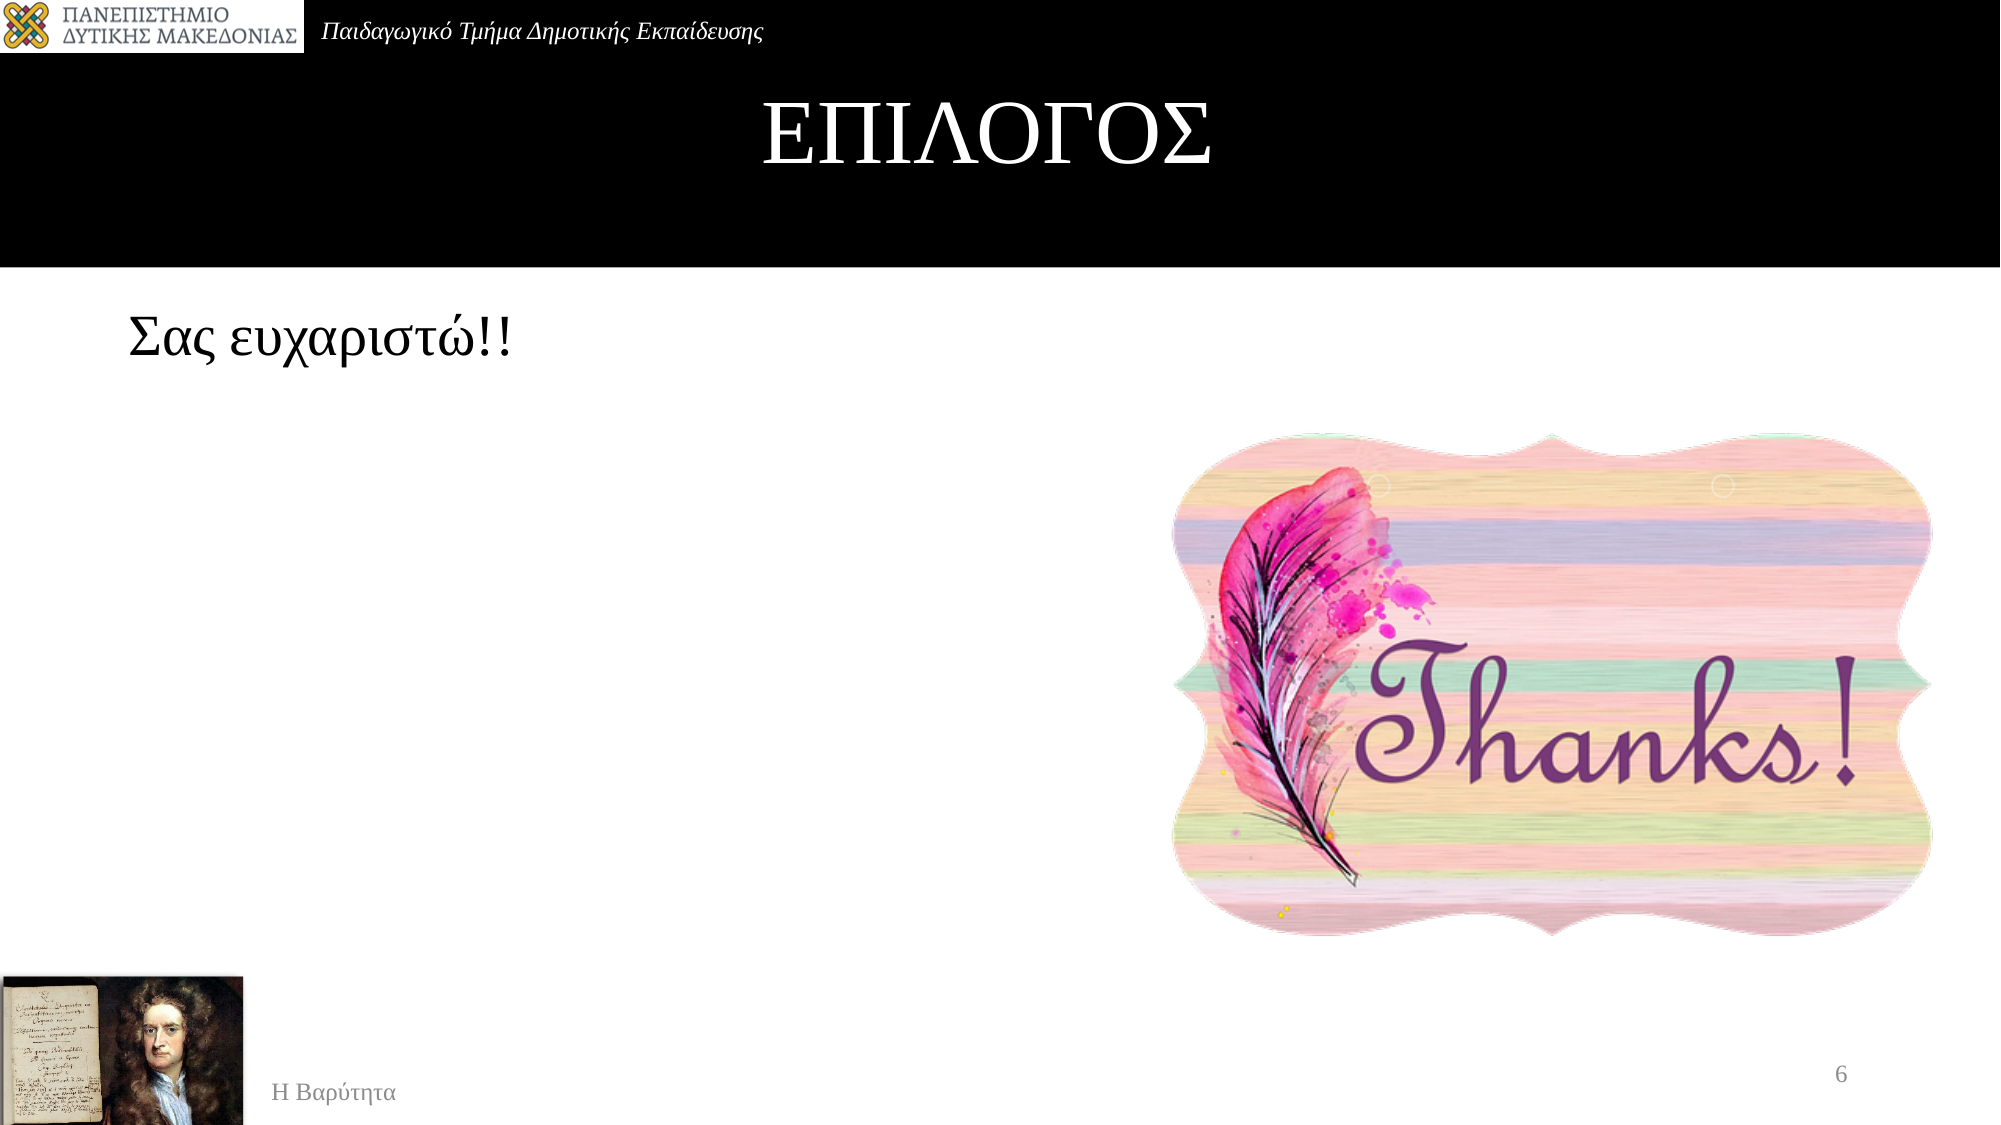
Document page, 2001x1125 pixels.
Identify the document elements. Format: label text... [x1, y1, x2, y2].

picture [0, 0, 304, 53]
slide_number 6 [1412, 1069, 1863, 1103]
text_box Παιδαγωγικό Τμήμα Δημοτικής Εκπαίδευσης [306, 7, 780, 52]
picture [0, 968, 250, 1125]
footer Η Βαρύτητα [24, 1060, 644, 1121]
picture [1052, 362, 2000, 1069]
title ΕΠΙΛΟΓΟΣ [0, 0, 2000, 268]
list Σας ευχαριστώ!! [113, 298, 1839, 1012]
